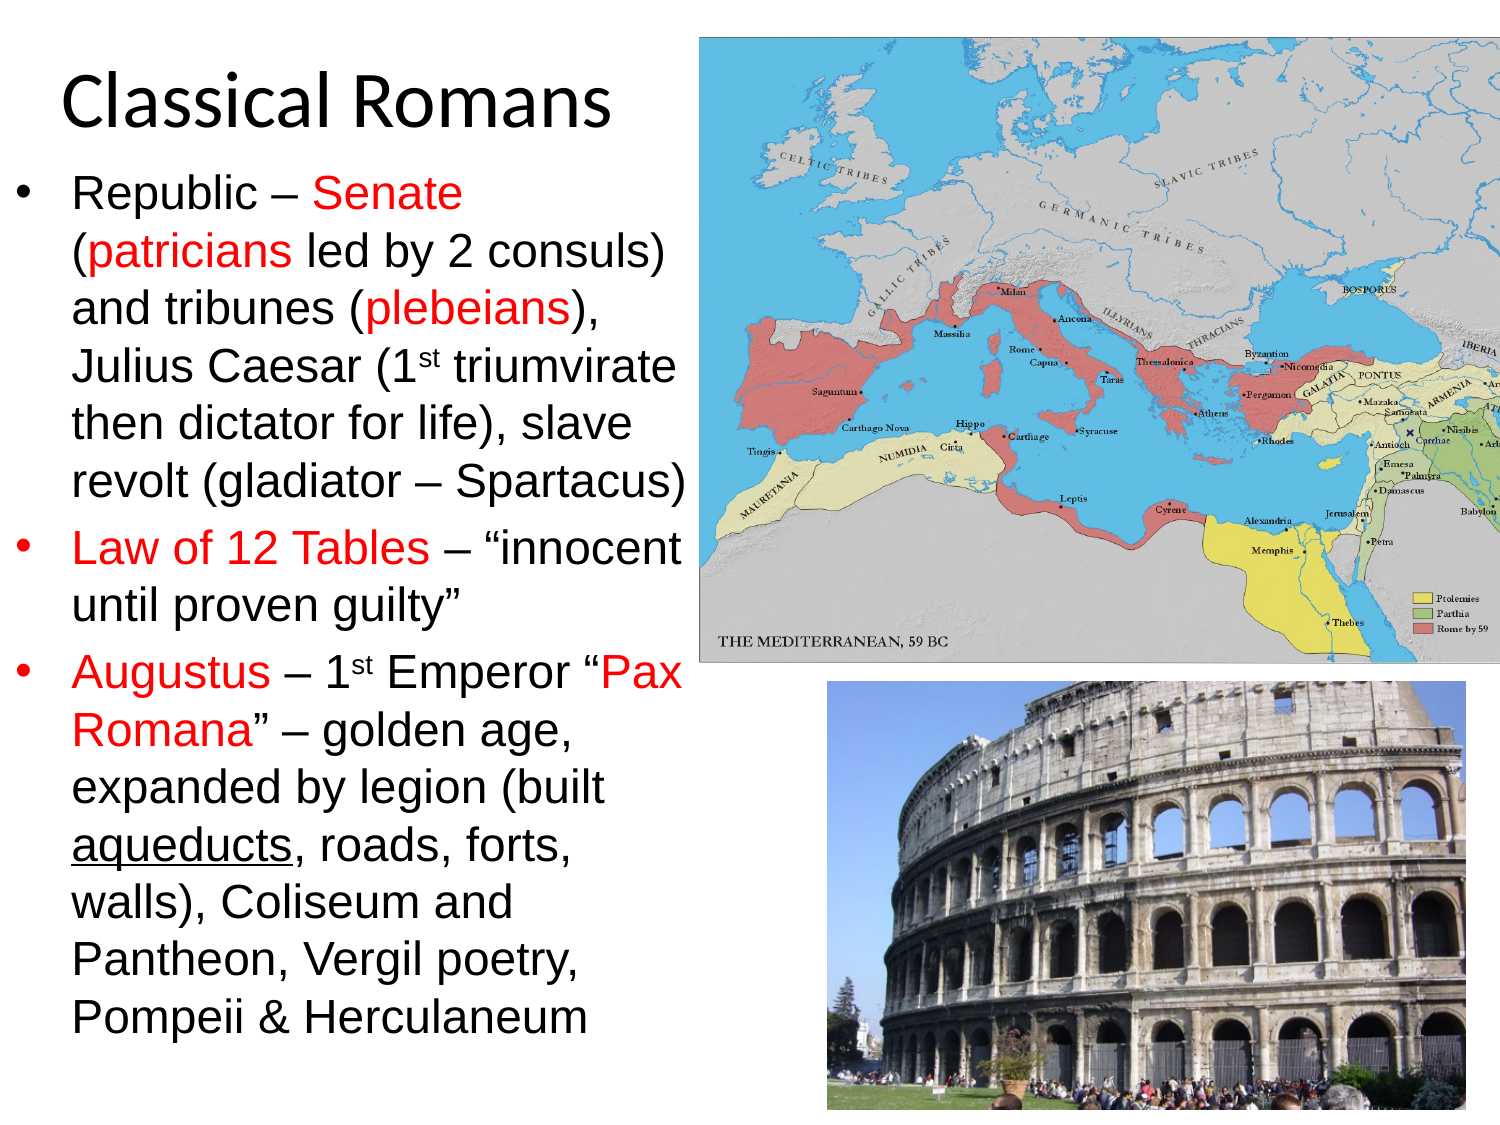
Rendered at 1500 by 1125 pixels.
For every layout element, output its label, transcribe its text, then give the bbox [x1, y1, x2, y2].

list Republic – Senate (patricians led by 2 consuls) and tribunes (plebeians), Julius Caesar (1st triumvirate then dictator for life), slave revolt (gladiator – Spartacus) Law of 12 Tables – “innocent until proven guilty” Augustus – 1st Emperor “Pax Romana” – golden age, expanded by legion (built aqueducts, roads, forts, walls), Coliseum and Pantheon, Vergil poetry, Pompeii & Herculaneum [0, 154, 713, 897]
picture [827, 681, 1467, 1110]
title Classical Romans [24, 1, 650, 154]
picture [699, 37, 1500, 664]
